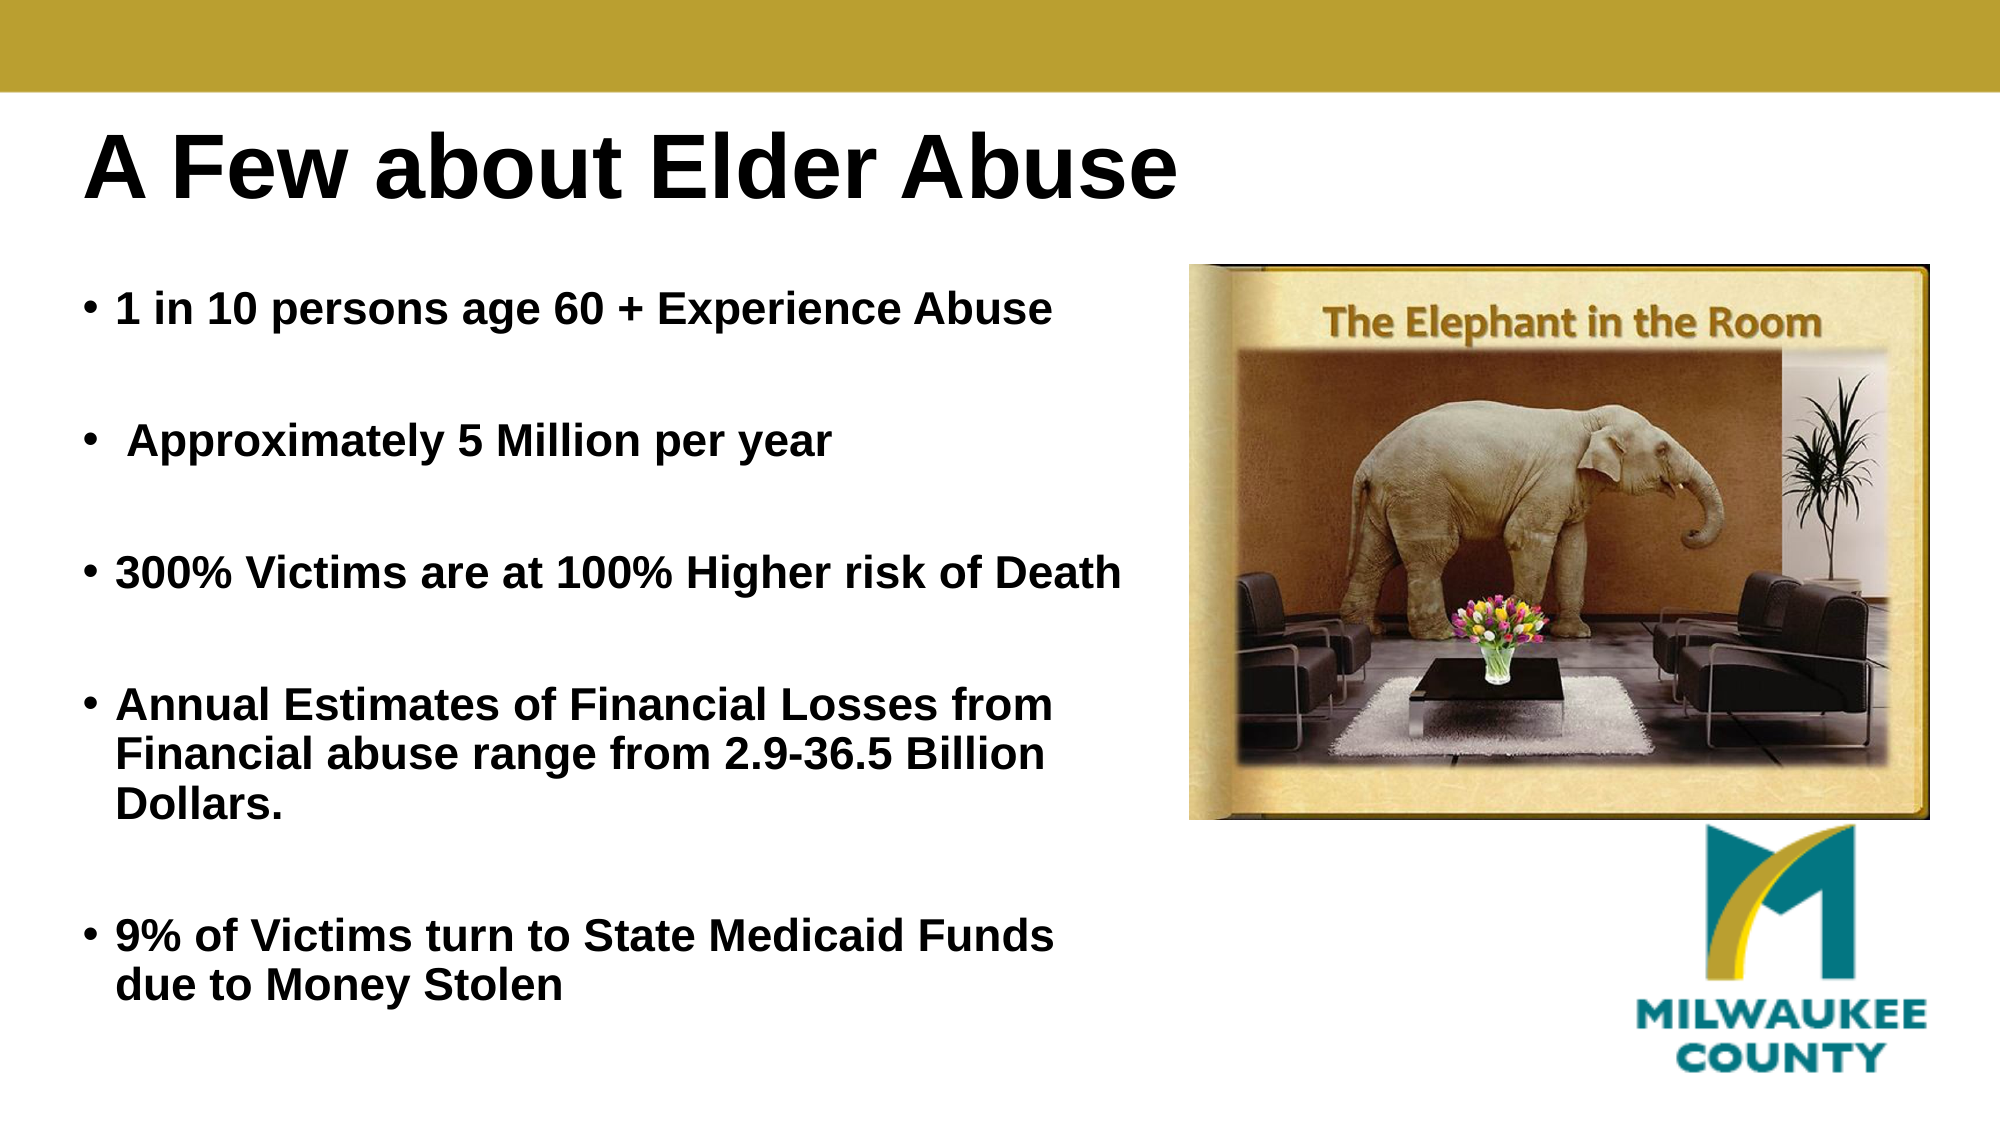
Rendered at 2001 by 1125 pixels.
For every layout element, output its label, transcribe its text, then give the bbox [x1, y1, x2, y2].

picture [0, 0, 2000, 1125]
list 1 in 10 persons age 60 + Experience Abuse Approximately 5 Million per year 300% Victims are at 100% Higher risk of Death Annual Estimates of Financial Losses from Financial abuse range from 2.9-36.5 Billion Dollars. 9% of Victims turn to State Medicaid Funds due to Money Stolen [74, 276, 1148, 1066]
title A Few about Elder Abuse [74, 59, 1863, 278]
